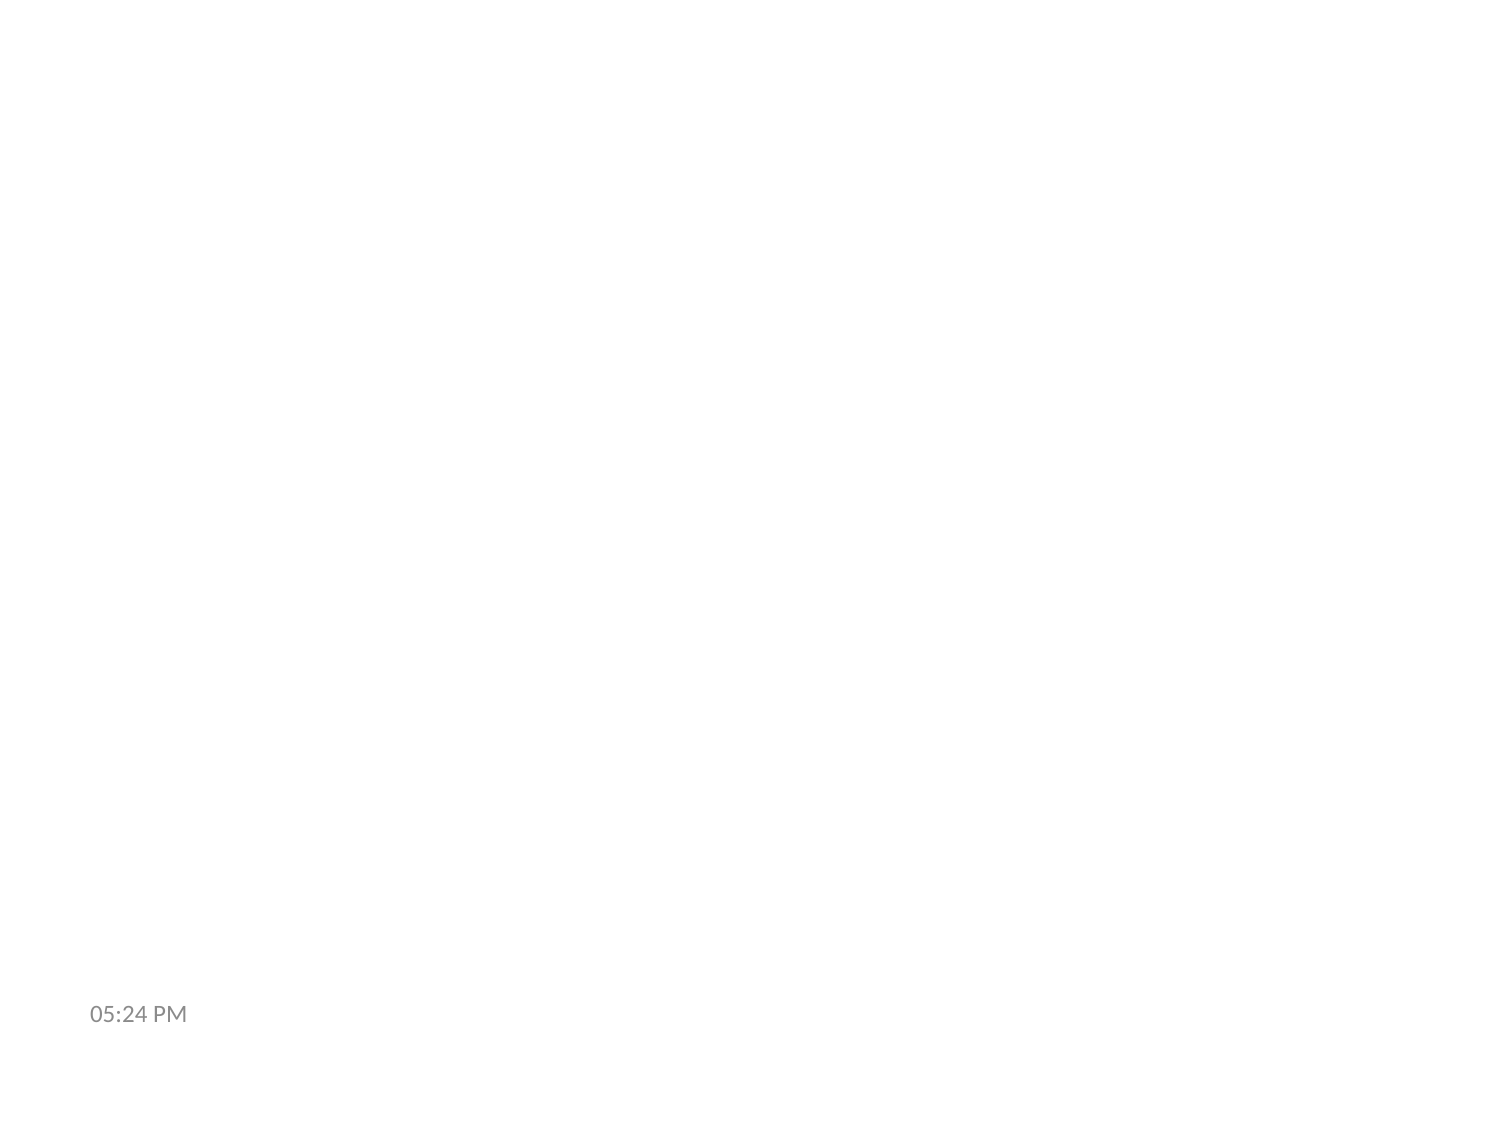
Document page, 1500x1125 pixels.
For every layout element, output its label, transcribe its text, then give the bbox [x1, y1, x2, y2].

text_box 3:35 PM [75, 982, 425, 1043]
